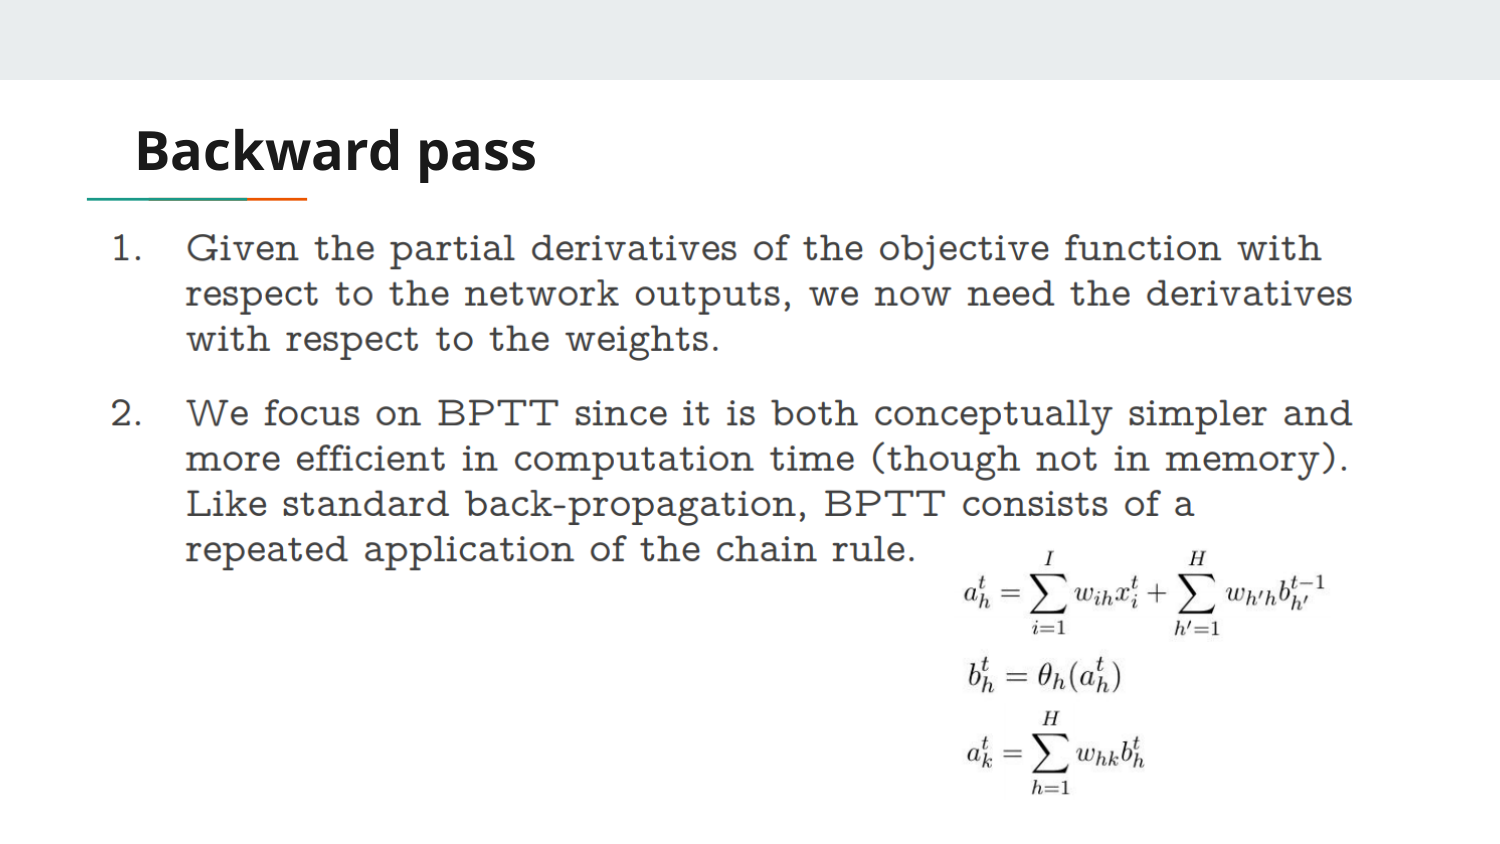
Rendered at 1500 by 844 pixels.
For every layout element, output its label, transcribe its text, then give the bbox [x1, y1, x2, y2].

title Backward pass [119, 100, 1381, 189]
picture [102, 218, 1382, 824]
